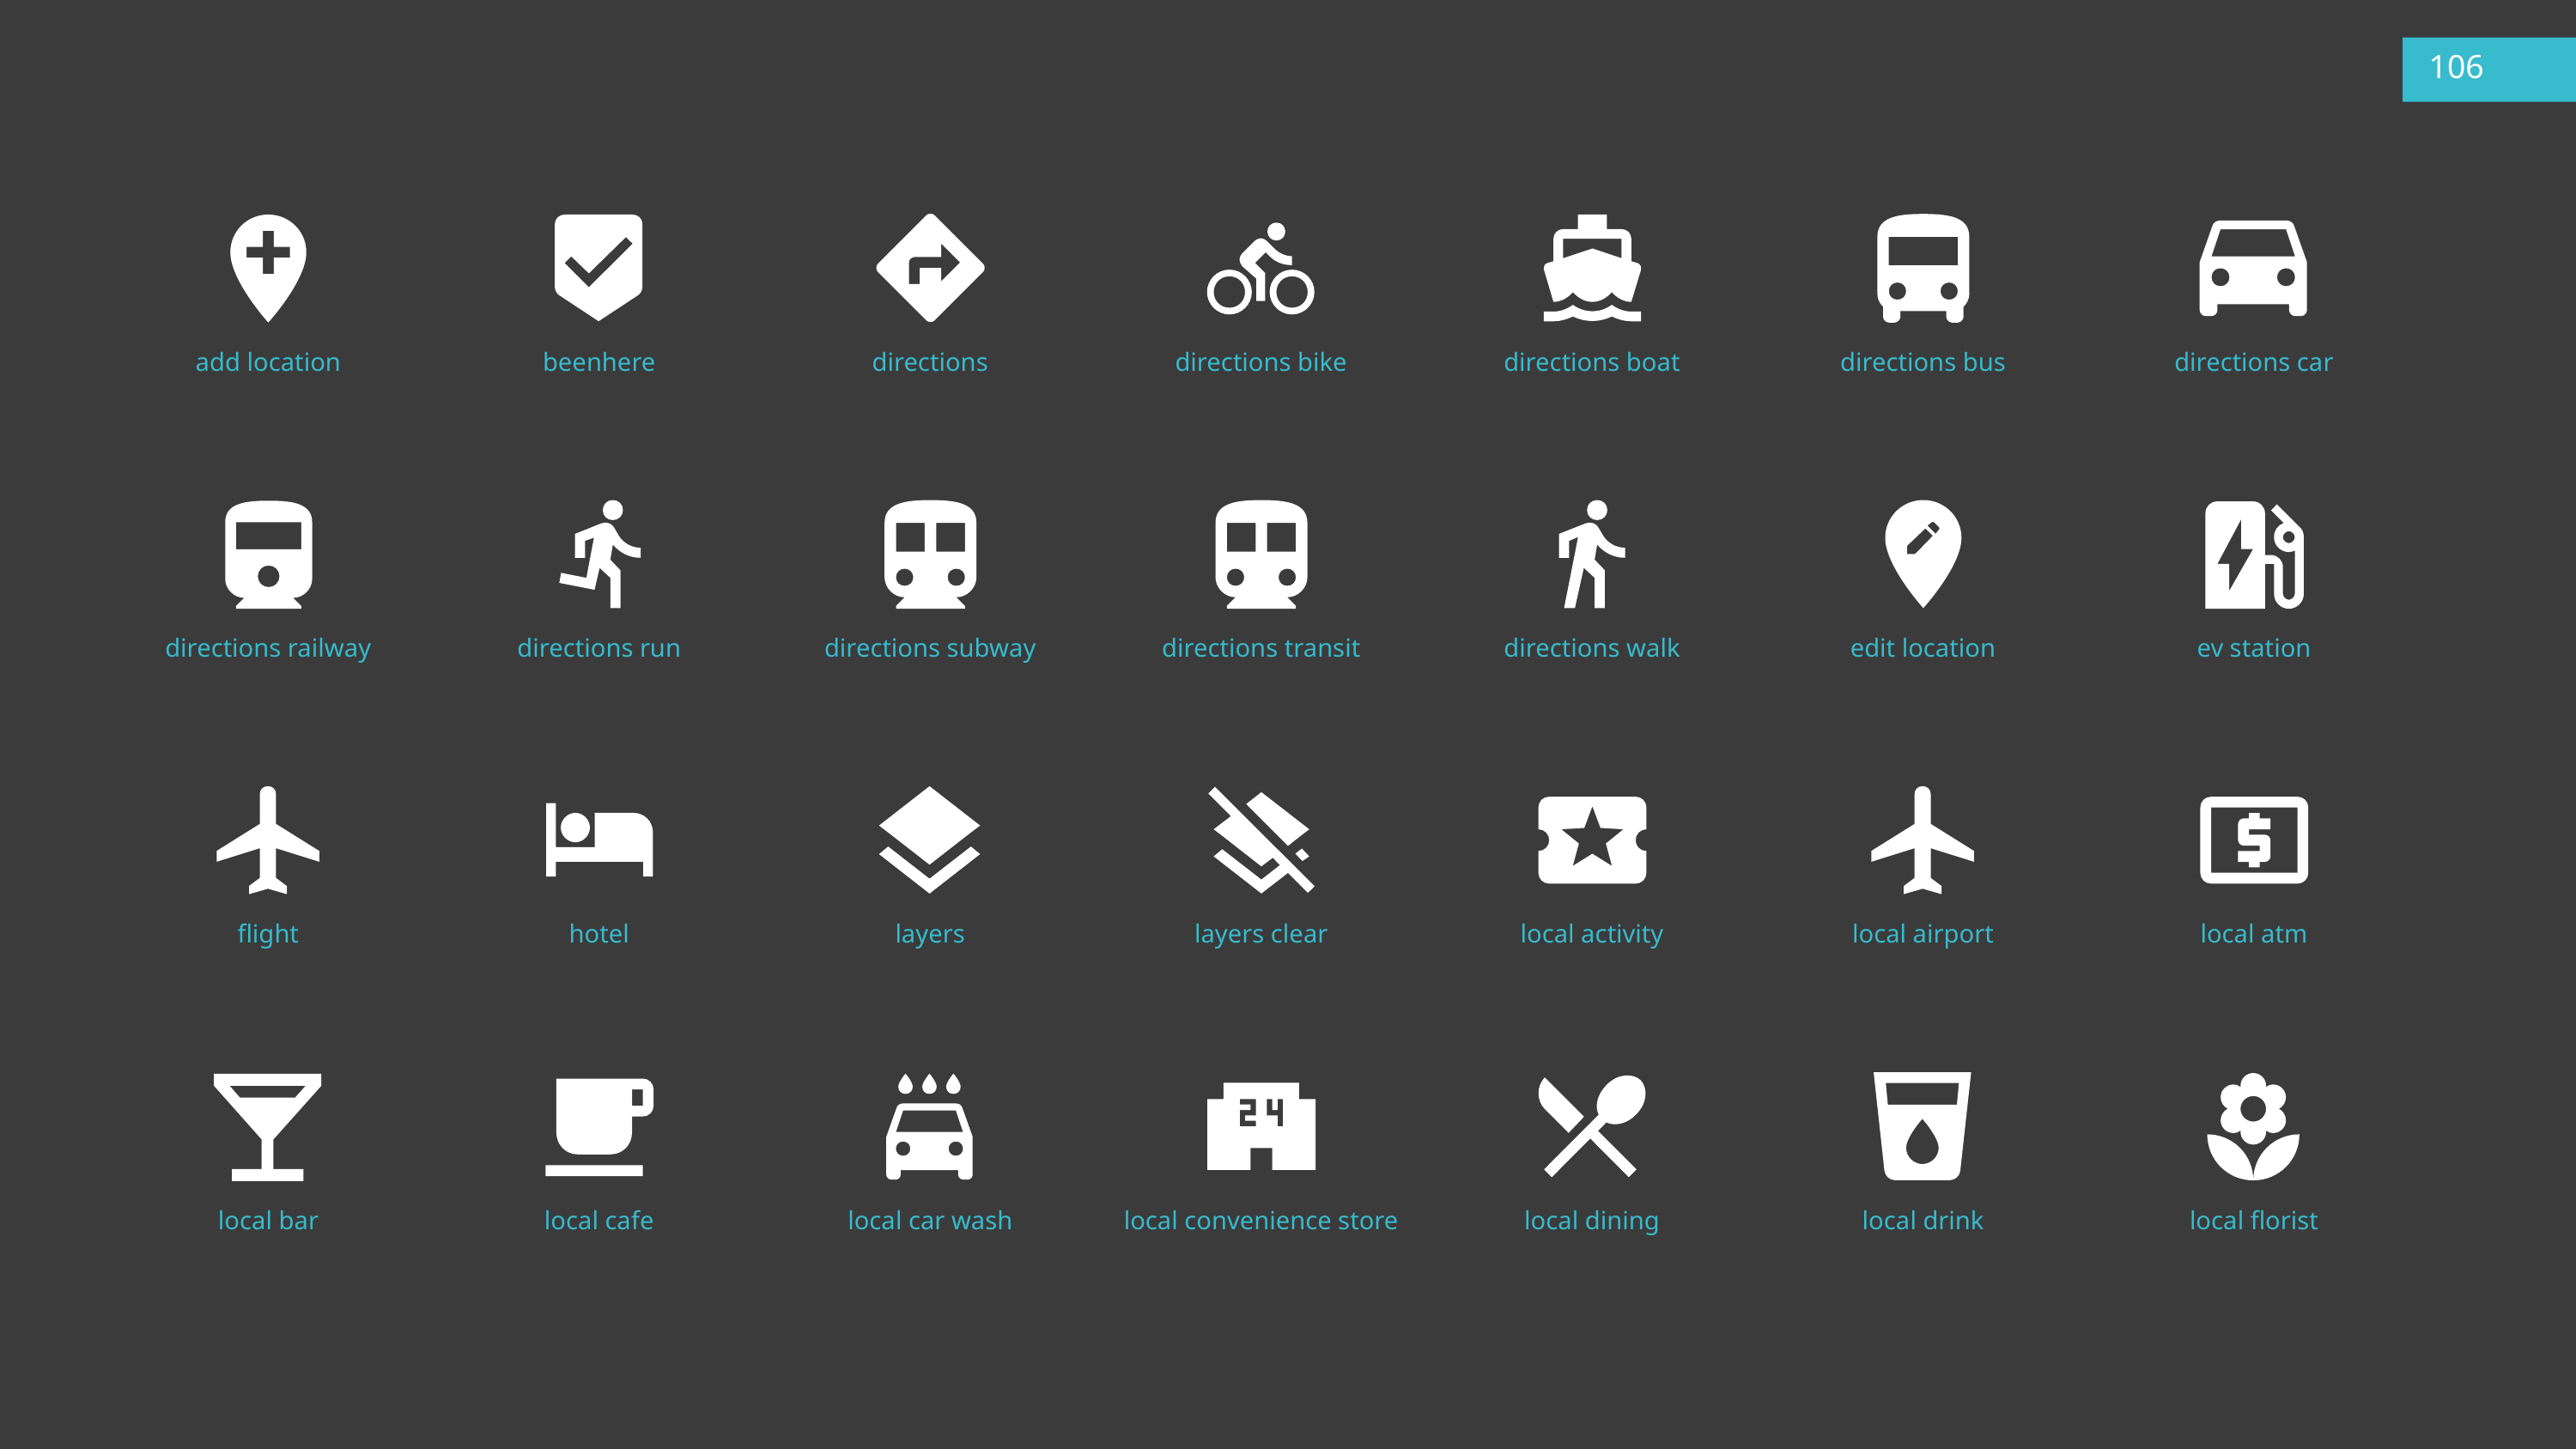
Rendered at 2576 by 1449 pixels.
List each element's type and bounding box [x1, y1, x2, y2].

text_box [1587, 500, 1607, 520]
text_box [89, 912, 2433, 955]
text_box [1874, 1072, 1971, 1180]
text_box [1543, 305, 1642, 322]
text_box [2205, 501, 2304, 609]
text_box [214, 1073, 322, 1181]
text_box [2200, 797, 2309, 884]
text_box [89, 1197, 2433, 1241]
text_box [878, 785, 981, 865]
text_box [884, 500, 977, 609]
text_box [1208, 786, 1315, 894]
text_box [878, 846, 981, 894]
text_box [1871, 785, 1974, 894]
text_box [898, 1073, 913, 1094]
text_box [922, 1073, 937, 1094]
text_box [1558, 522, 1625, 609]
text_box [2199, 220, 2307, 317]
text_box [561, 812, 590, 843]
text_box [1538, 797, 1647, 884]
text_box [1885, 500, 1962, 609]
text_box [1207, 1082, 1316, 1170]
text_box [1239, 238, 1292, 301]
text_box [230, 214, 307, 323]
slide_number [2415, 35, 2502, 100]
text_box [1538, 1077, 1584, 1133]
text_box [945, 1073, 961, 1094]
text_box [545, 1165, 643, 1177]
text_box [602, 500, 623, 520]
text_box [216, 785, 319, 894]
text_box [1215, 500, 1308, 609]
text_box [89, 626, 2433, 669]
text_box [225, 500, 313, 609]
text_box [555, 214, 643, 322]
text_box [1543, 214, 1642, 302]
text_box [89, 339, 2433, 383]
text_box [1877, 214, 1970, 323]
text_box [556, 1078, 654, 1155]
text_box [1267, 222, 1285, 241]
text_box [546, 803, 653, 877]
text_box [876, 213, 985, 323]
text_box [2221, 1073, 2287, 1145]
text_box [1544, 1075, 1646, 1178]
text_box [559, 522, 641, 609]
text_box [1246, 791, 1309, 846]
text_box [886, 1103, 973, 1180]
text_box [1269, 270, 1315, 315]
text_box [1295, 848, 1309, 862]
text_box [2207, 1134, 2300, 1181]
text_box [1206, 270, 1252, 315]
